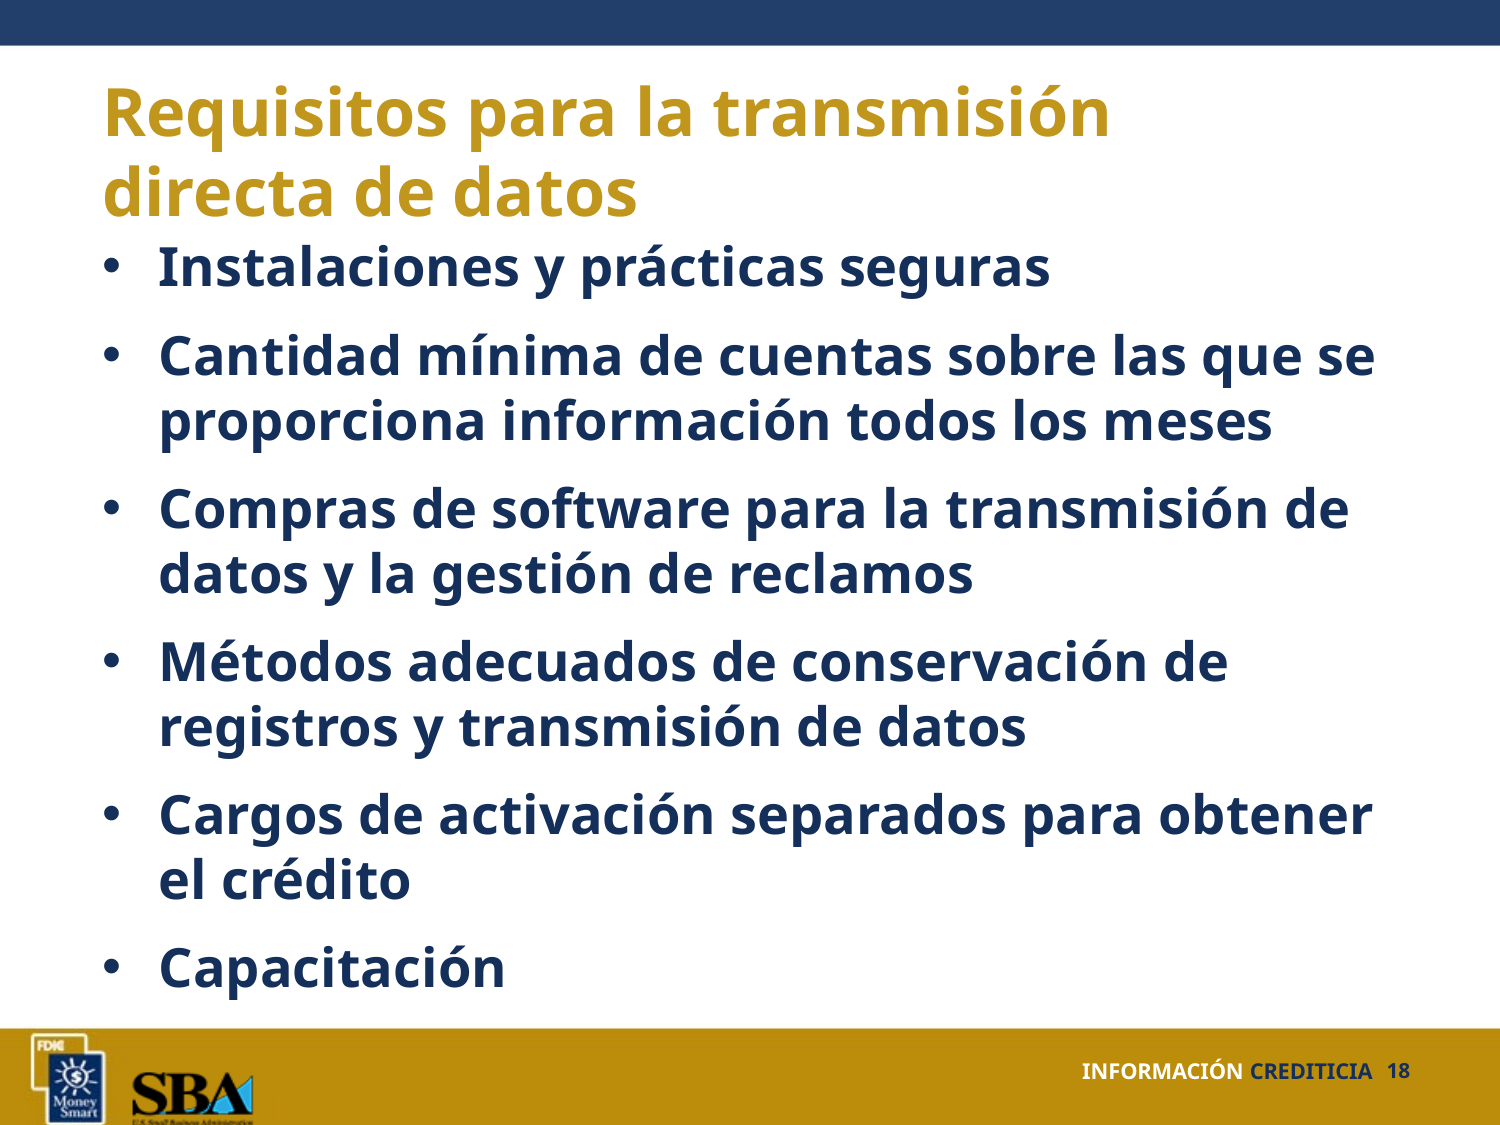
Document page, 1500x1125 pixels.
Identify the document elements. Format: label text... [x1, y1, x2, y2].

title Requisitos para la transmisión directa de datos [87, 62, 1500, 238]
list Instalaciones y prácticas seguras Cantidad mínima de cuentas sobre las que se proporciona información todos los meses Compras de software para la transmisión de datos y la gestión de reclamos Métodos adecuados de conservación de registros y transmisión de datos Cargos de activación separados para obtener el crédito Capacitación [87, 224, 1451, 976]
picture [0, 0, 1500, 1125]
